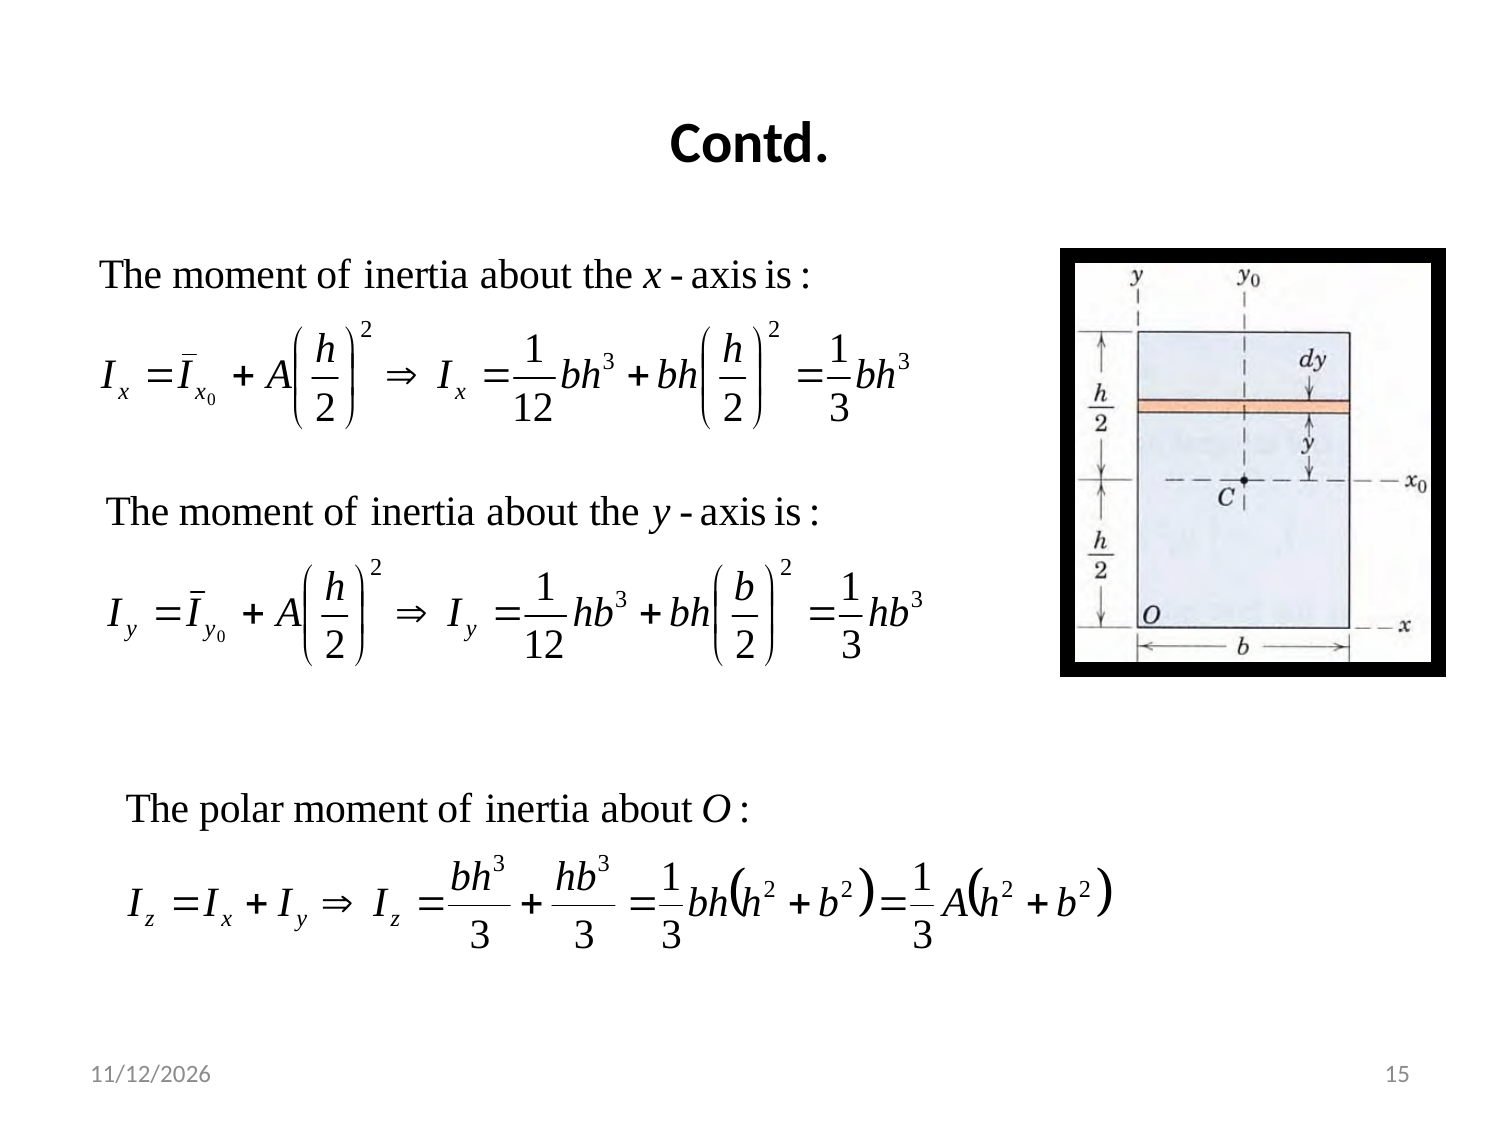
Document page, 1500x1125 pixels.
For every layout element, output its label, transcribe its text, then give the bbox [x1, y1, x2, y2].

title Contd. [75, 45, 1425, 233]
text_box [119, 783, 1112, 958]
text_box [92, 249, 919, 439]
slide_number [75, 1042, 425, 1103]
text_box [99, 487, 929, 676]
picture [1074, 262, 1432, 663]
slide_number 15 [1074, 1042, 1425, 1103]
